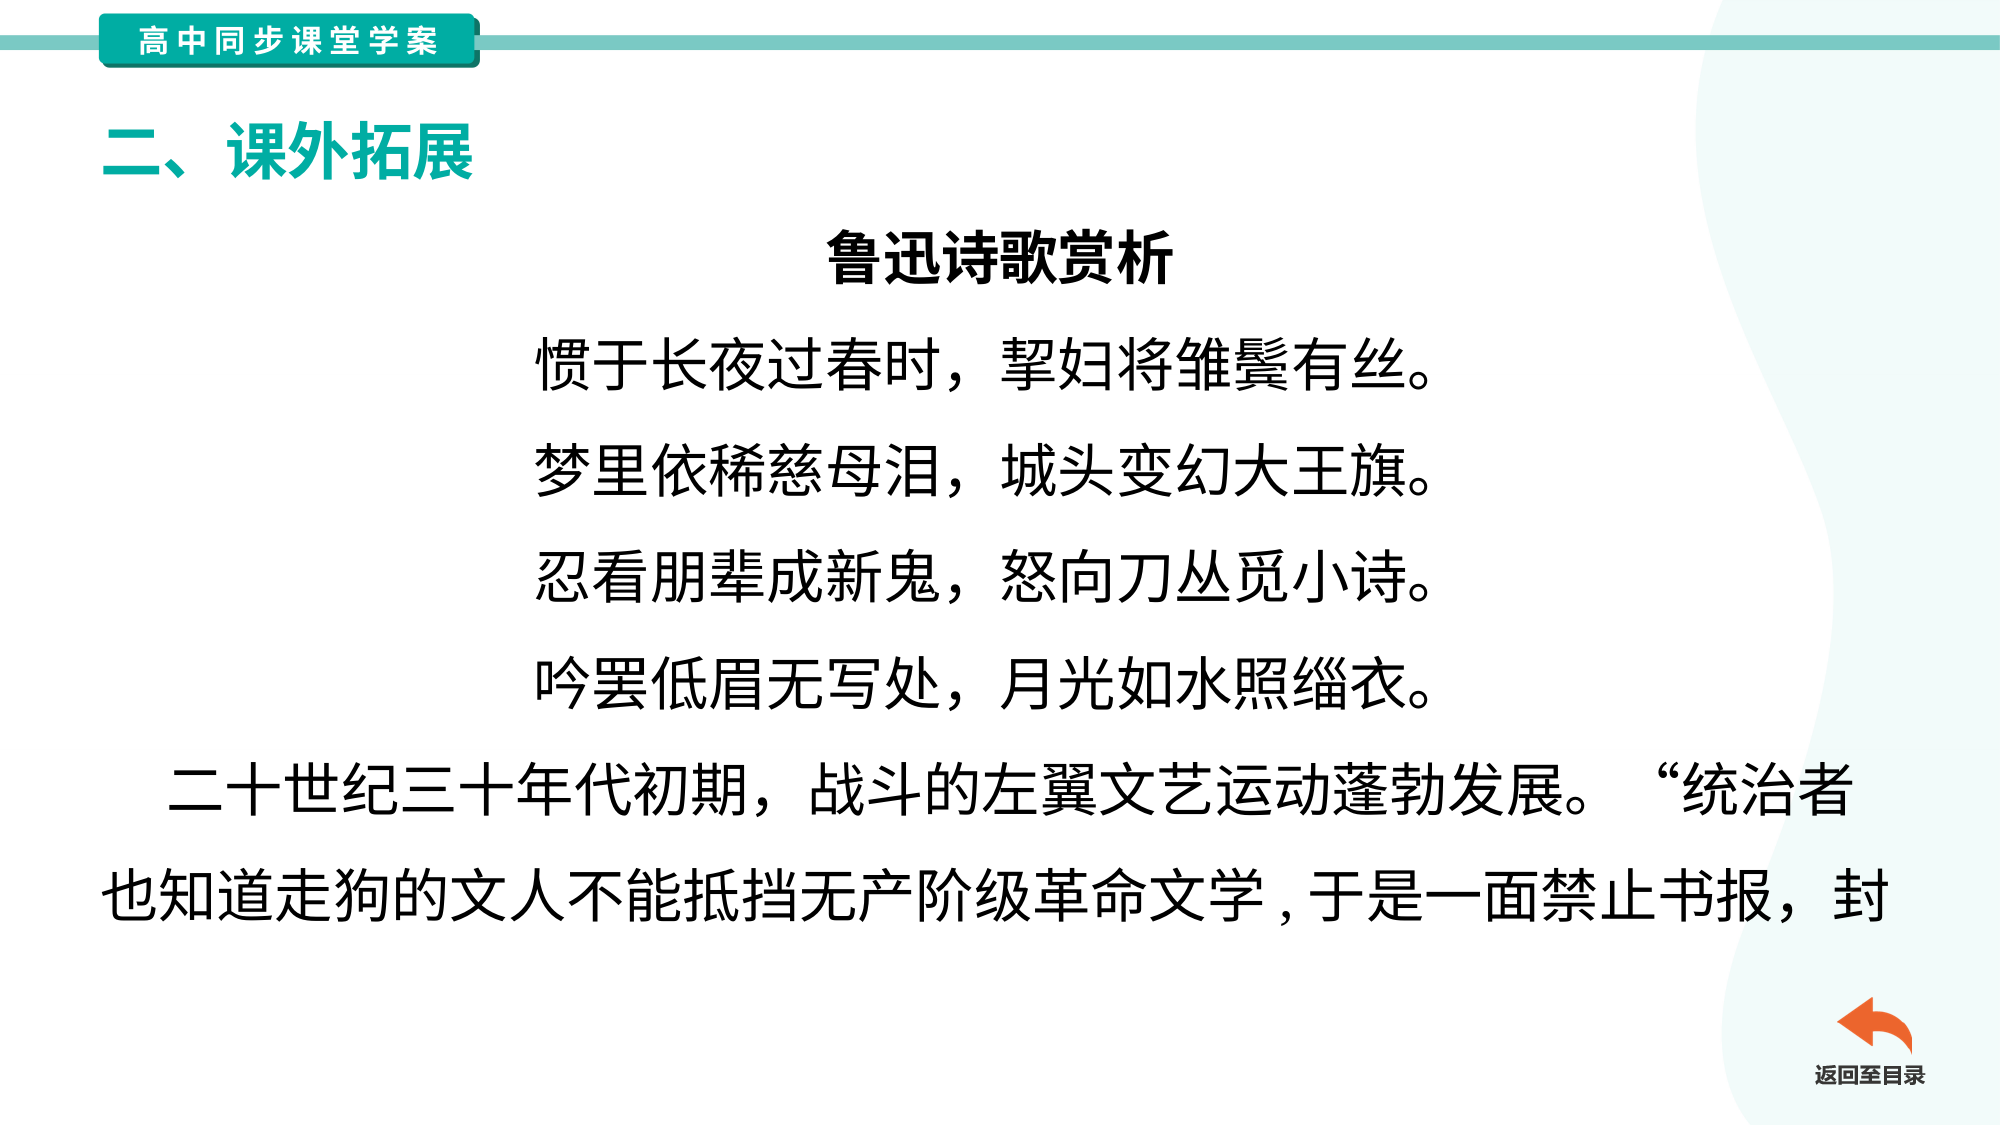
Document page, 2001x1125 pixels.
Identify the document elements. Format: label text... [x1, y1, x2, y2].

text_box 二、课外拓展 [100, 76, 1899, 185]
picture [0, 0, 2000, 1125]
text_box 鲁迅诗歌赏析 惯于长夜过春时，挈妇将雏鬓有丝。 梦里依稀慈母泪，城头变幻大王旗。 忍看朋辈成新鬼，怒向刀丛觅小诗。 吟罢低眉无写处，月光如水照缁衣。 二十世纪三十年代初期，战斗的左翼文艺运动蓬勃发展。“统治者 也知道走狗的文人不能抵挡无产阶级革命文学,于是一面禁止书报，封 [100, 185, 1899, 930]
